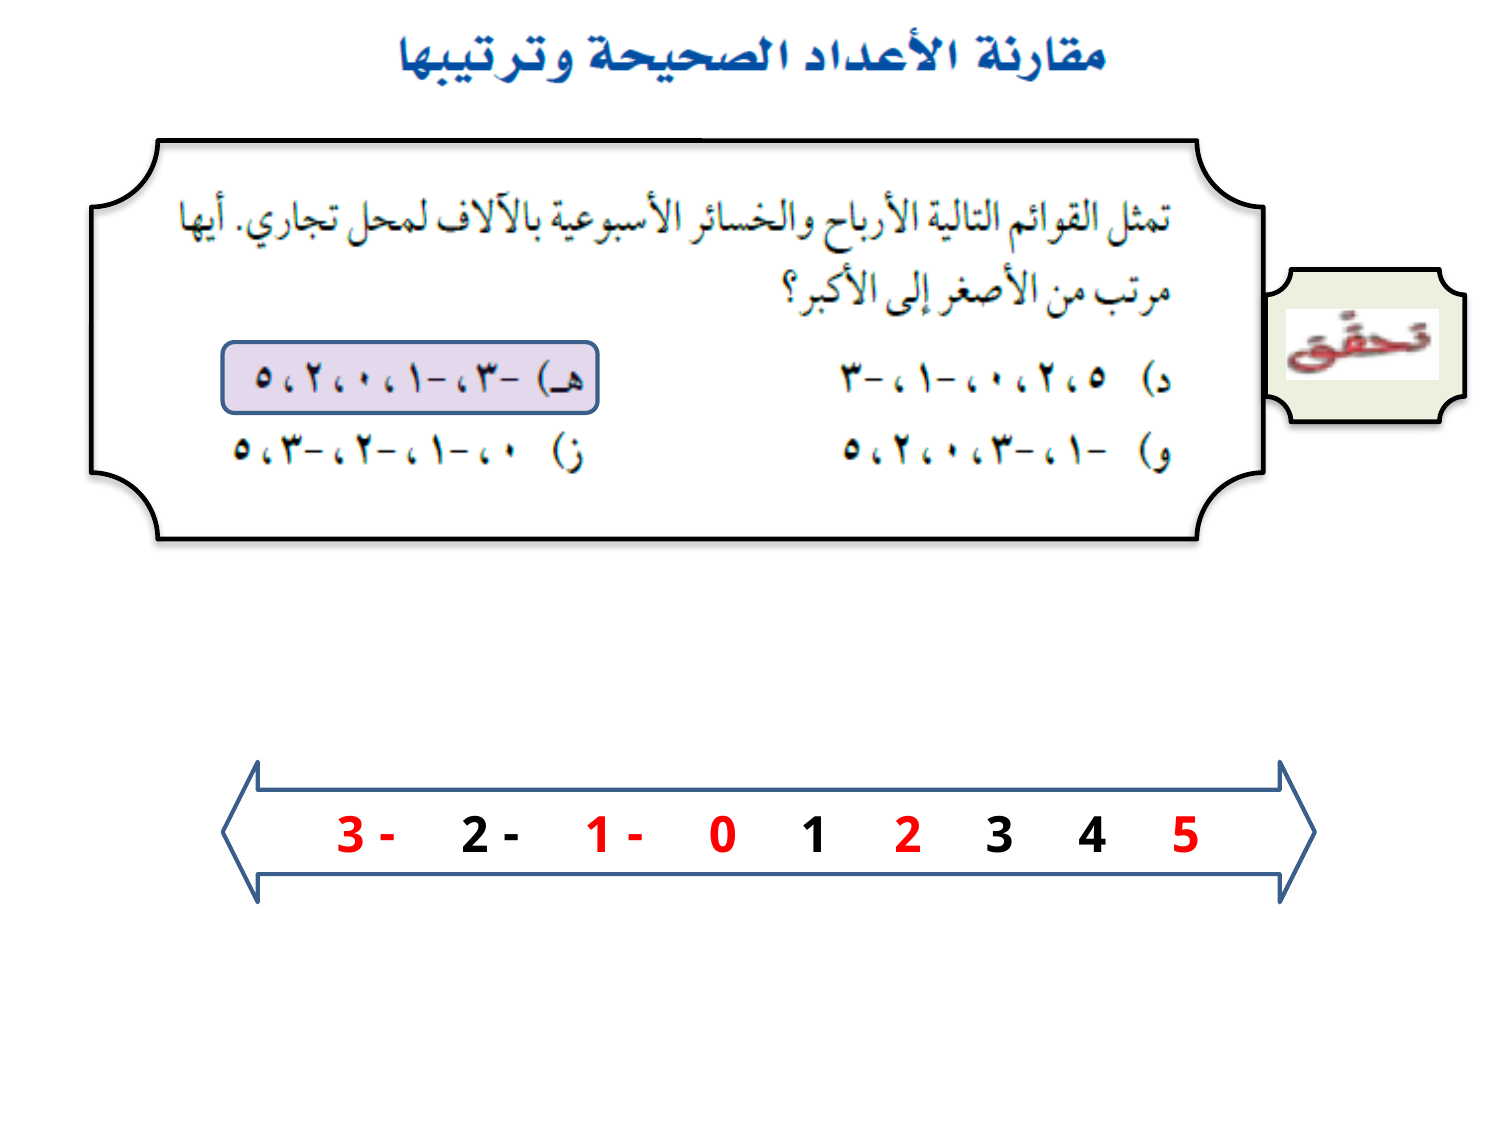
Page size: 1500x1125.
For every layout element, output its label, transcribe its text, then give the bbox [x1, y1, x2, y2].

picture [394, 23, 1106, 88]
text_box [91, 140, 1466, 540]
text_box 5 4 3 2 1 0 - 1 - 2 - 3 [220, 759, 1317, 905]
picture [175, 187, 1175, 481]
